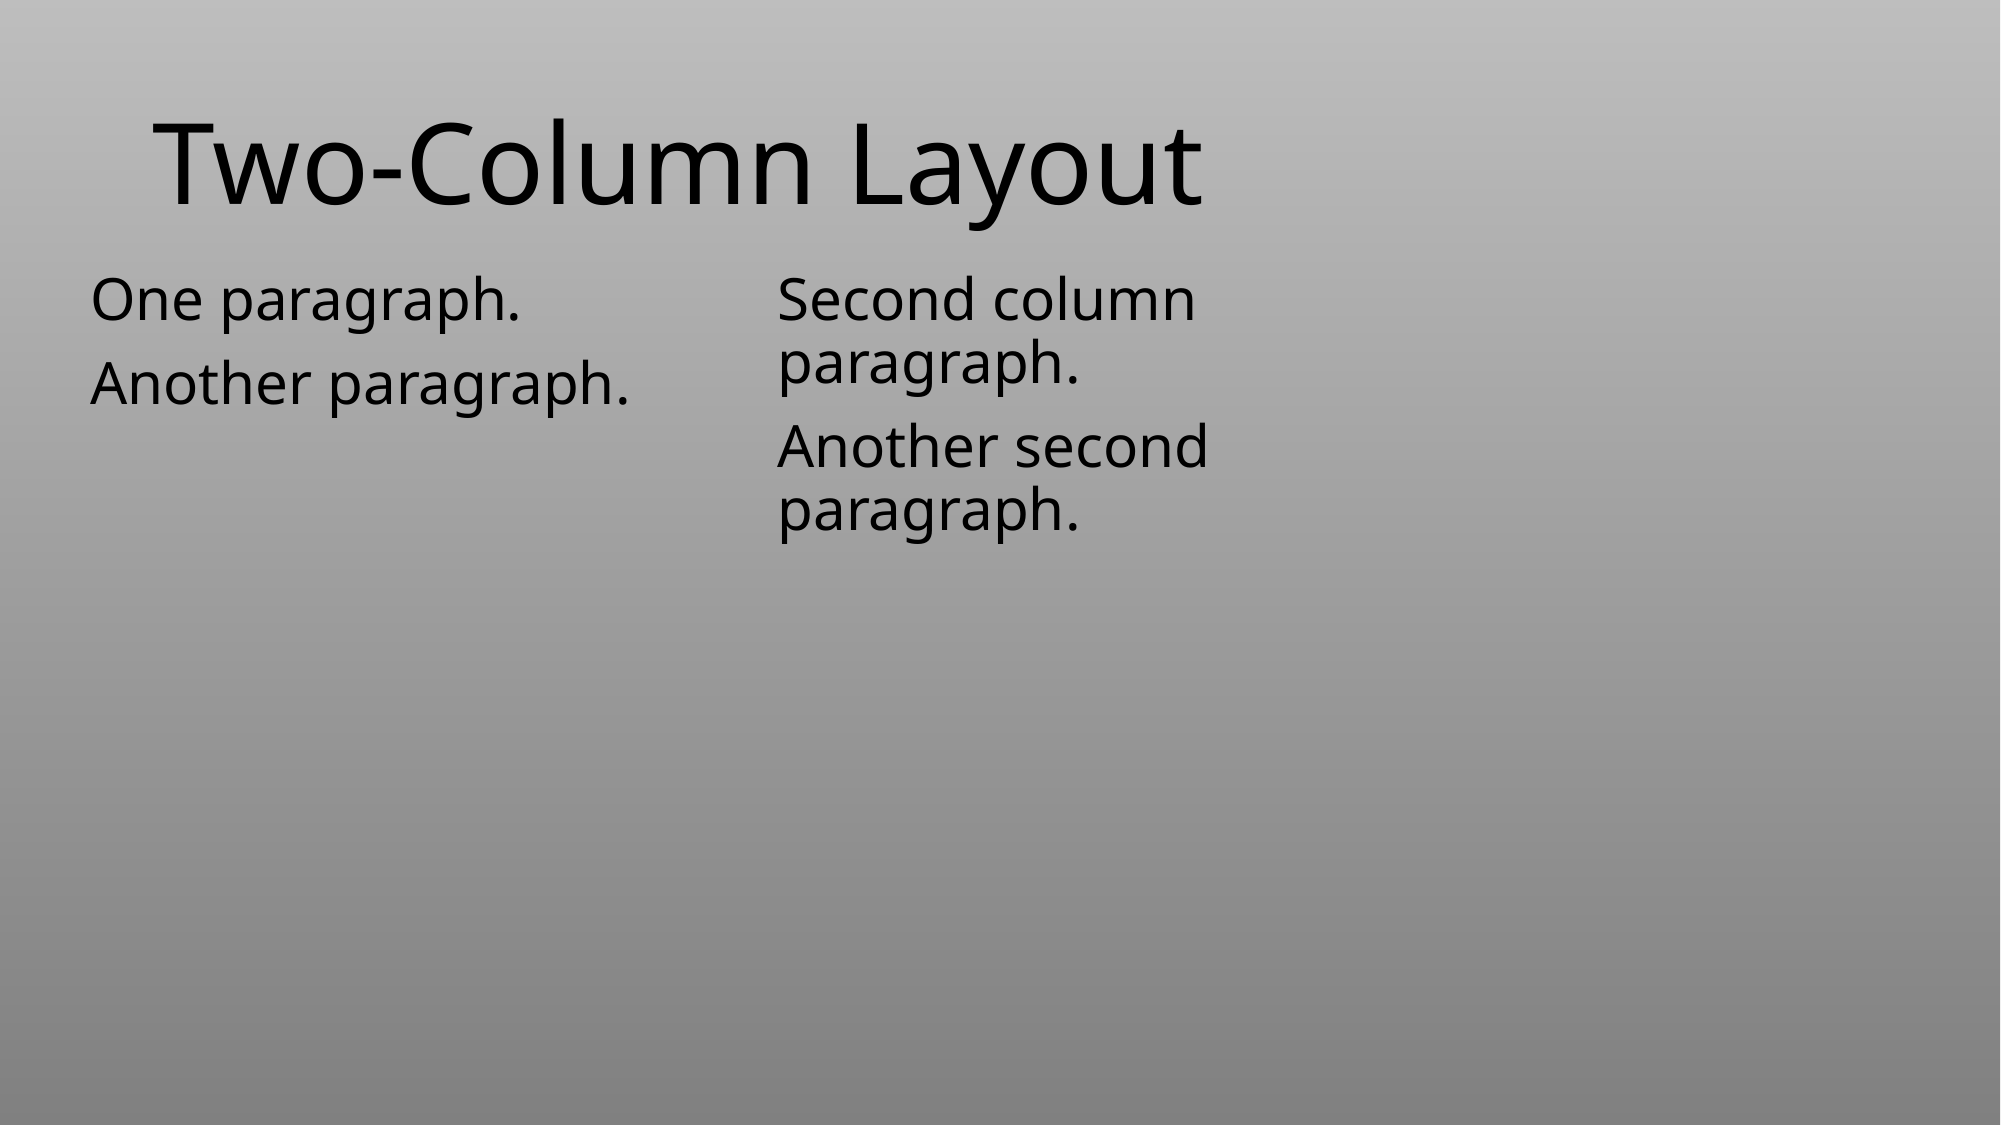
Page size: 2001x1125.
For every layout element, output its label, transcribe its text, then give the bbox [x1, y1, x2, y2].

picture [0, 0, 2001, 1125]
list One paragraph. Another paragraph. [75, 262, 738, 1005]
list Second column paragraph. Another second paragraph. [762, 262, 1425, 1005]
title Two-Column Layout [137, 59, 1863, 278]
